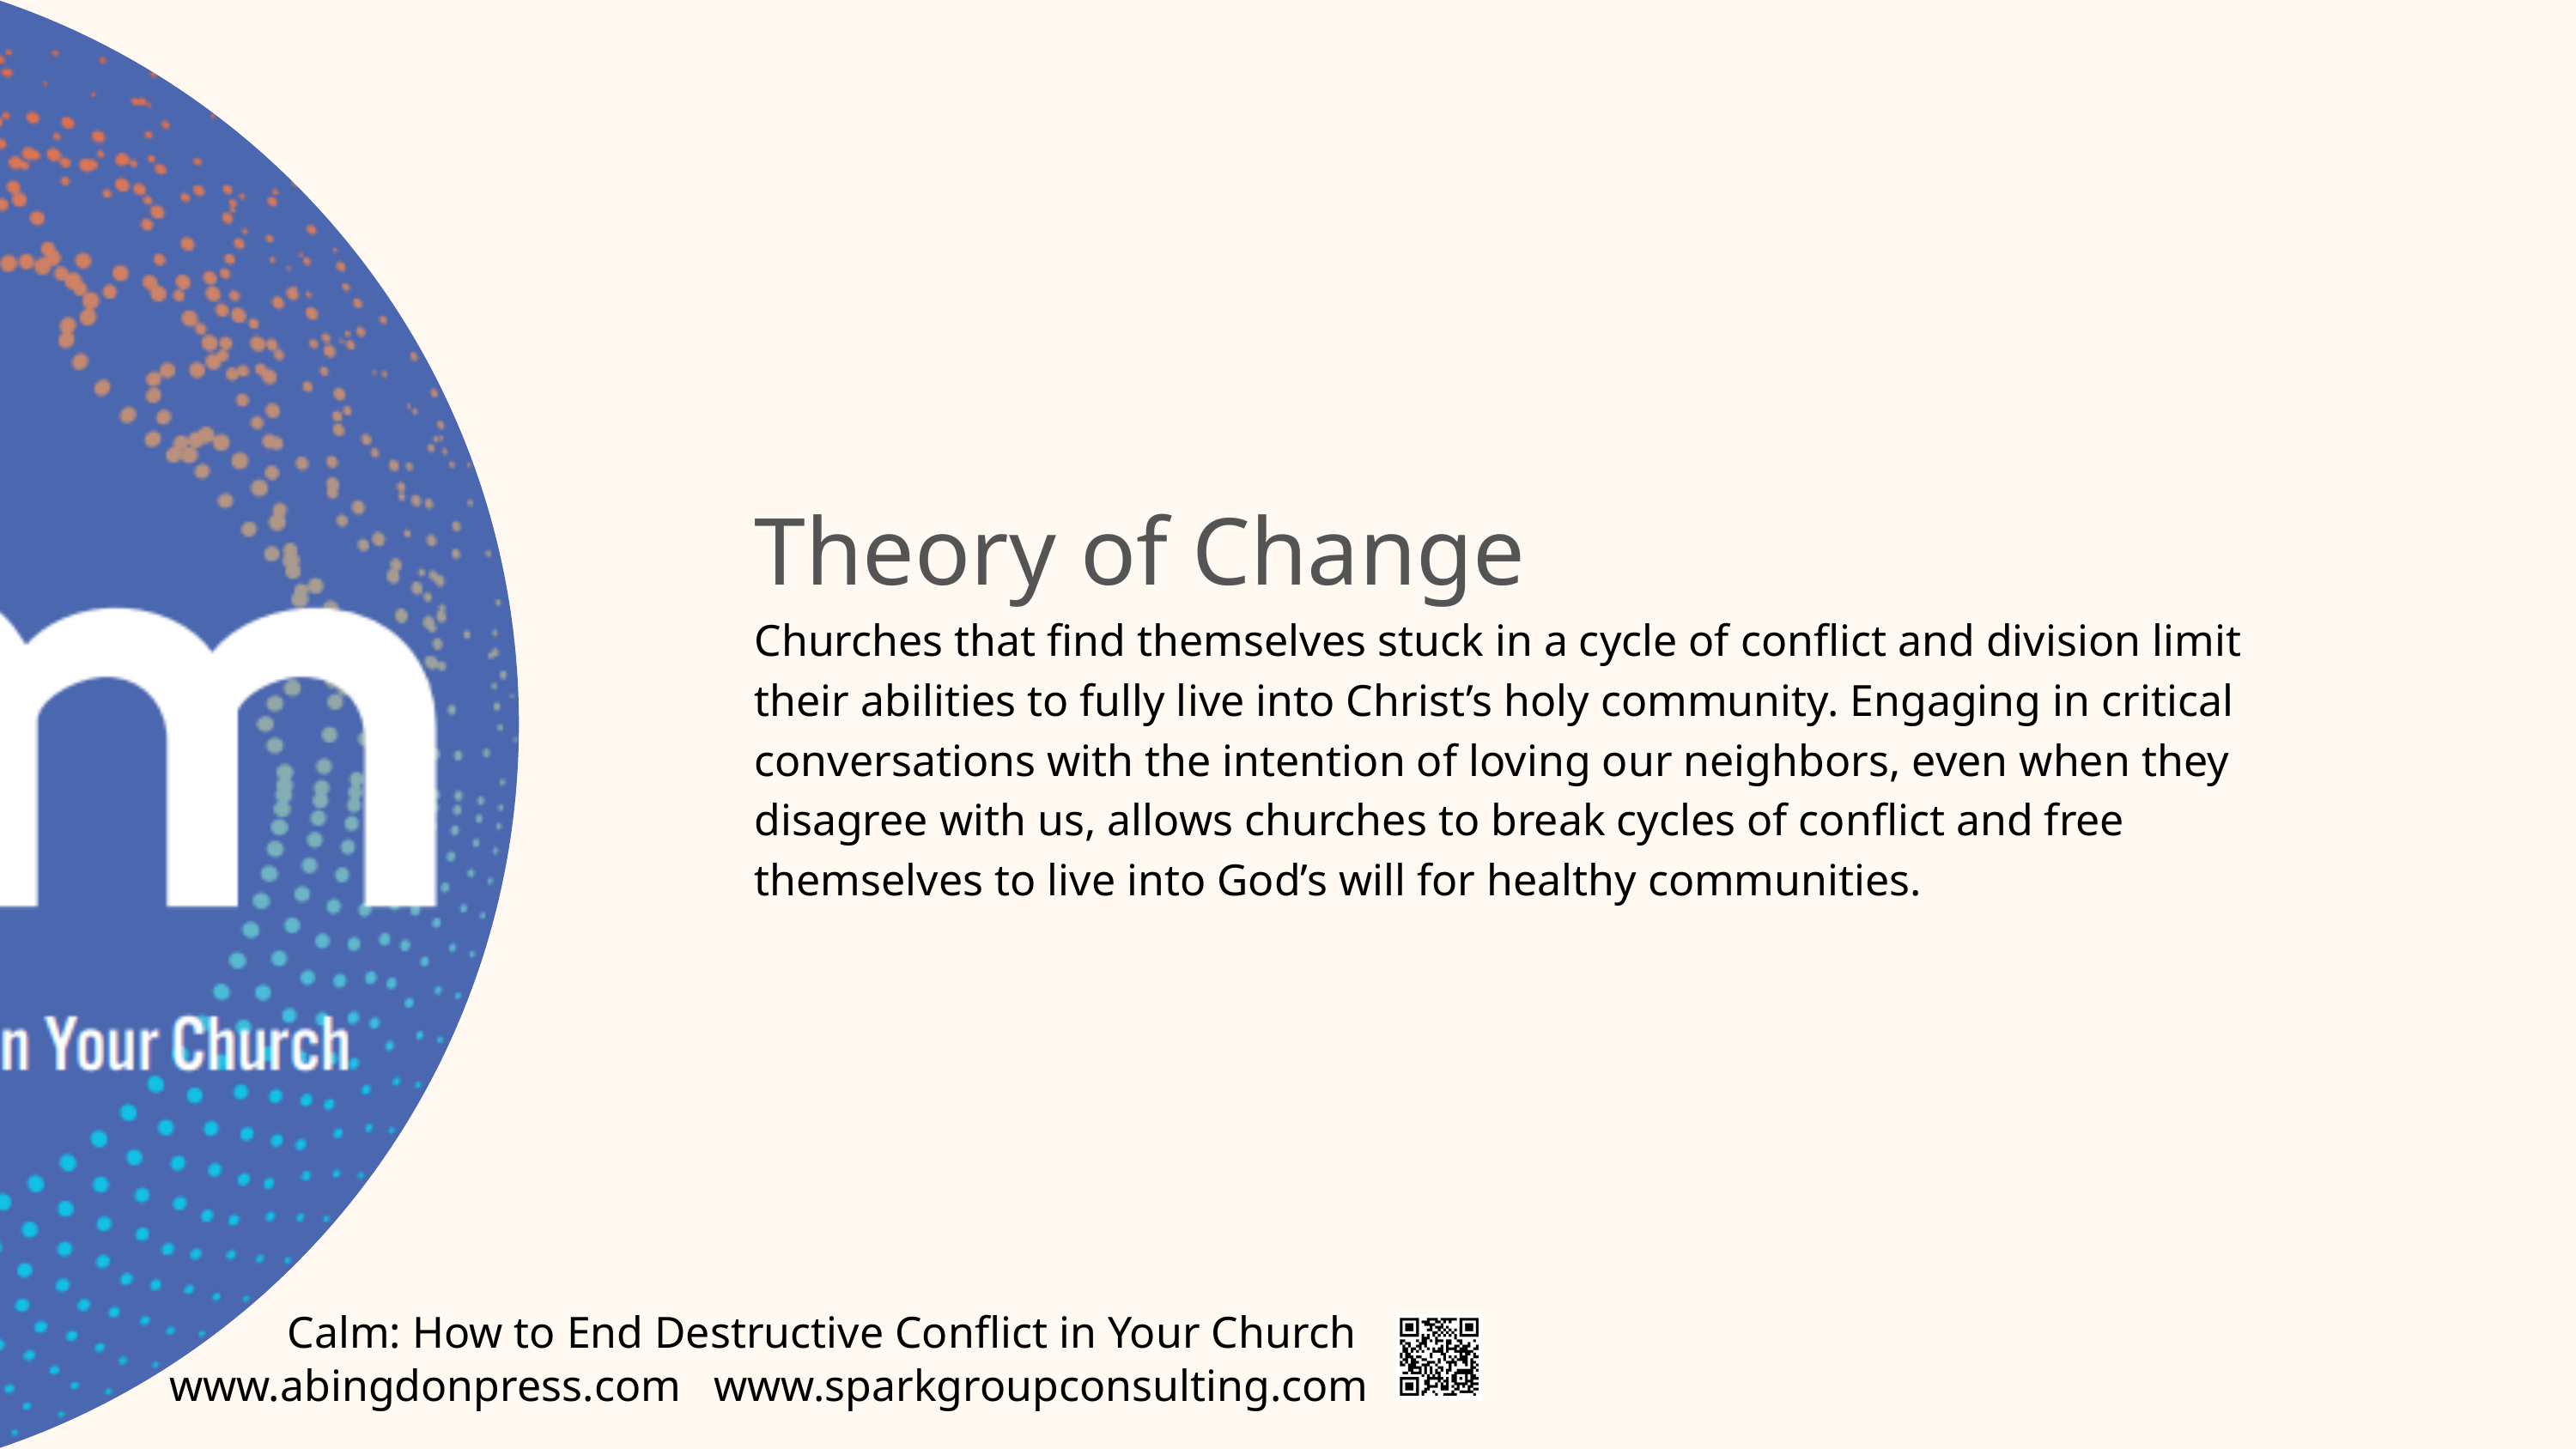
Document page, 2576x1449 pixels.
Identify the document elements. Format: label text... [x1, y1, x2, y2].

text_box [0, 0, 519, 1449]
text_box Theory of Change [754, 474, 1540, 604]
text_box Churches that find themselves stuck in a cycle of conflict and division limit their abilities to fully live into Christ’s holy community. Engaging in critical conversations with the intention of loving our neighbors, even when they disagree with us, allows churches to break cycles of conflict and free themselves to live into God’s will for healthy communities. [754, 604, 2246, 965]
text_box www.abingdonpress.com [524, 1357, 714, 1410]
text_box Calm: How to End Destructive Conflict in Your Church [524, 1296, 1475, 1357]
text_box [1418, 1313, 1483, 1400]
text_box www.sparkgroupconsulting.com [714, 1357, 1418, 1410]
